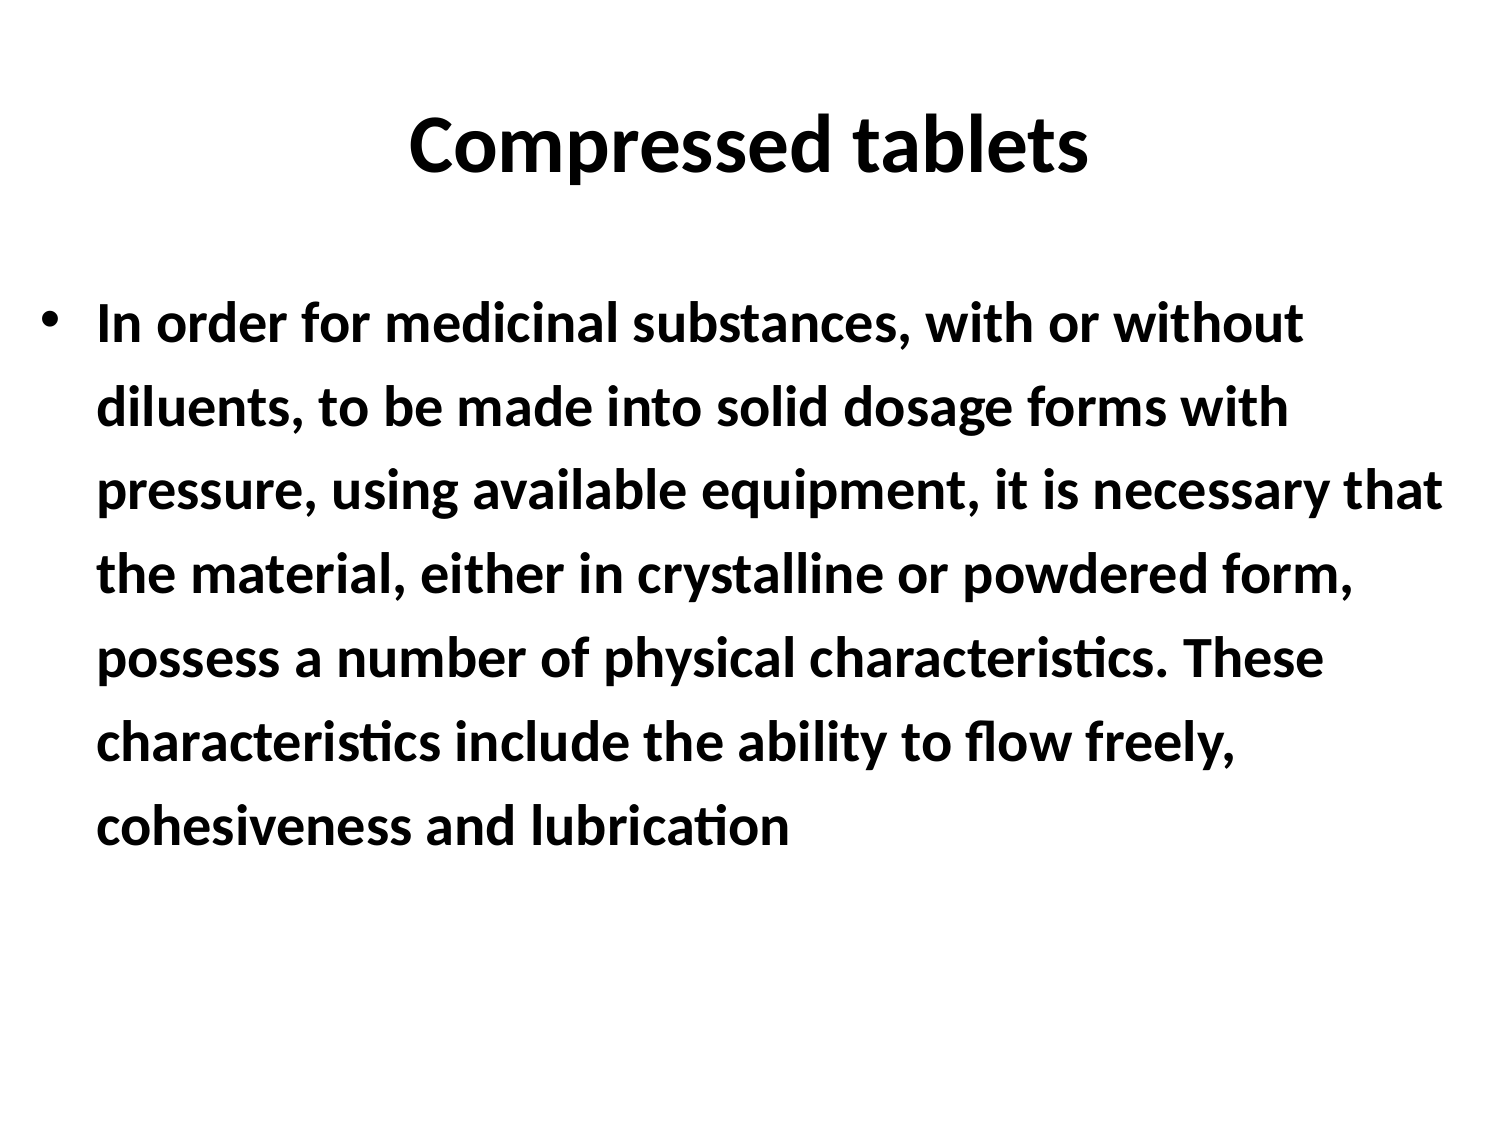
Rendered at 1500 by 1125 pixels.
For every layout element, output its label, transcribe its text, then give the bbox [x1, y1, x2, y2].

list In order for medicinal substances, with or without diluents, to be made into solid dosage forms with pressure, using available equipment, it is necessary that the material, either in crystalline or powdered form, possess a number of physical characteristics. These characteristics include the ability to flow freely, cohesiveness and lubrication [24, 262, 1475, 875]
title Compressed tablets [75, 45, 1425, 233]
